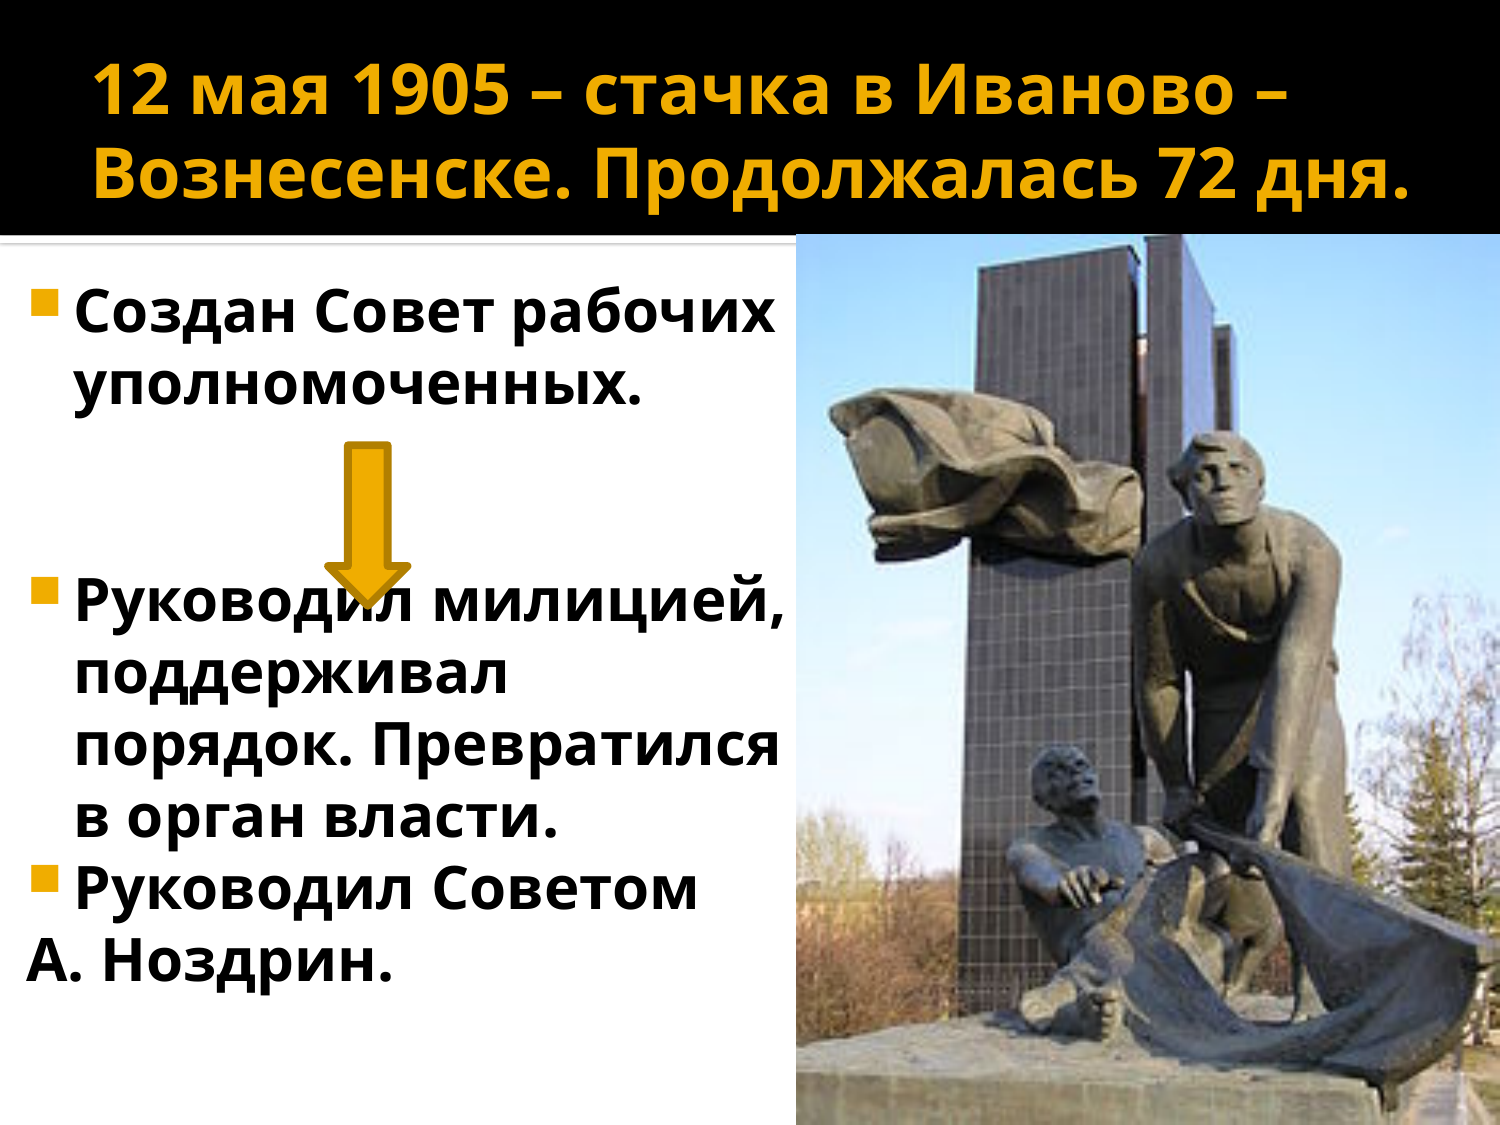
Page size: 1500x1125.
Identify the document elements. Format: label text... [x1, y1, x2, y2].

text_box [324, 441, 412, 610]
list Создан Совет рабочих уполномоченных. Руководил милицией, поддерживал порядок. Превратился в орган власти. Руководил Советом А. Ноздрин. [0, 257, 790, 1125]
title 12 мая 1905 – стачка в Иваново – Вознесенске. Продолжалась 72 дня. [75, 25, 1425, 231]
picture [796, 234, 1500, 1125]
